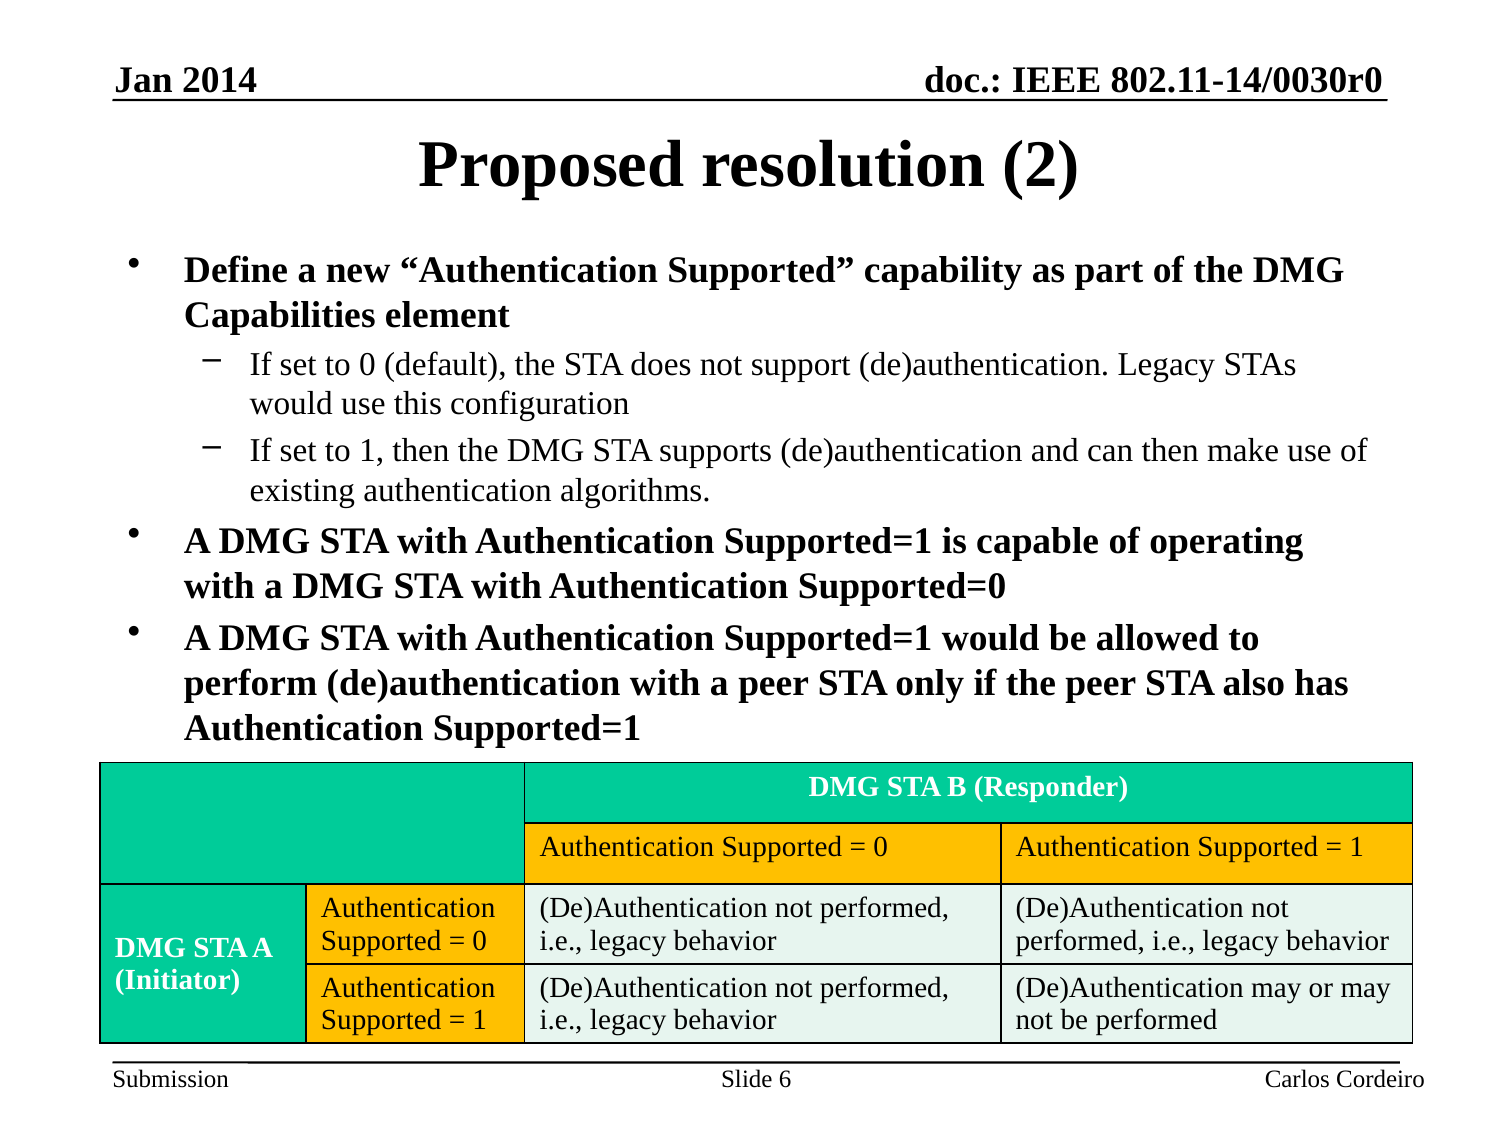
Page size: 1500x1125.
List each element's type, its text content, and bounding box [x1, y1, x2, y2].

table_cell (De)Authentication not performed, i.e., legacy behavior [1002, 885, 1412, 963]
table_header [101, 763, 524, 883]
table_cell (De)Authentication not performed, i.e., legacy behavior [525, 885, 1000, 963]
table_cell DMG STA A (Initiator) [101, 885, 305, 1042]
table_cell Authentication Supported = 1 [1002, 824, 1412, 883]
table_cell (De)Authentication may or may not be performed [1002, 965, 1412, 1042]
slide_number Slide 6 [712, 1061, 800, 1093]
list Define a new “Authentication Supported” capability as part of the DMG Capabilities element If set to 0 (default), the STA does not support (de)authentication. Legacy STAs would use this configuration If set to 1, then the DMG STA supports (de)authentication and can then make use of existing authentication algorithms. A DMG STA with Authentication Supported=1 is capable of operating with a DMG STA with Authentication Supported=0 A DMG STA with Authentication Supported=1 would be allowed to perform (de)authentication with a peer STA only if the peer STA also has Authentication Supported=1 [112, 237, 1388, 762]
table_header DMG STA B (Responder) [525, 763, 1412, 822]
title Proposed resolution (2) [112, 112, 1388, 237]
table_cell Authentication Supported = 0 [307, 885, 524, 963]
table_cell (De)Authentication not performed, i.e., legacy behavior [525, 965, 1000, 1042]
table_cell Authentication Supported = 1 [307, 965, 524, 1042]
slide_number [114, 54, 259, 101]
footer Carlos Cordeiro [887, 1062, 1426, 1093]
table_cell Authentication Supported = 0 [525, 824, 1000, 883]
